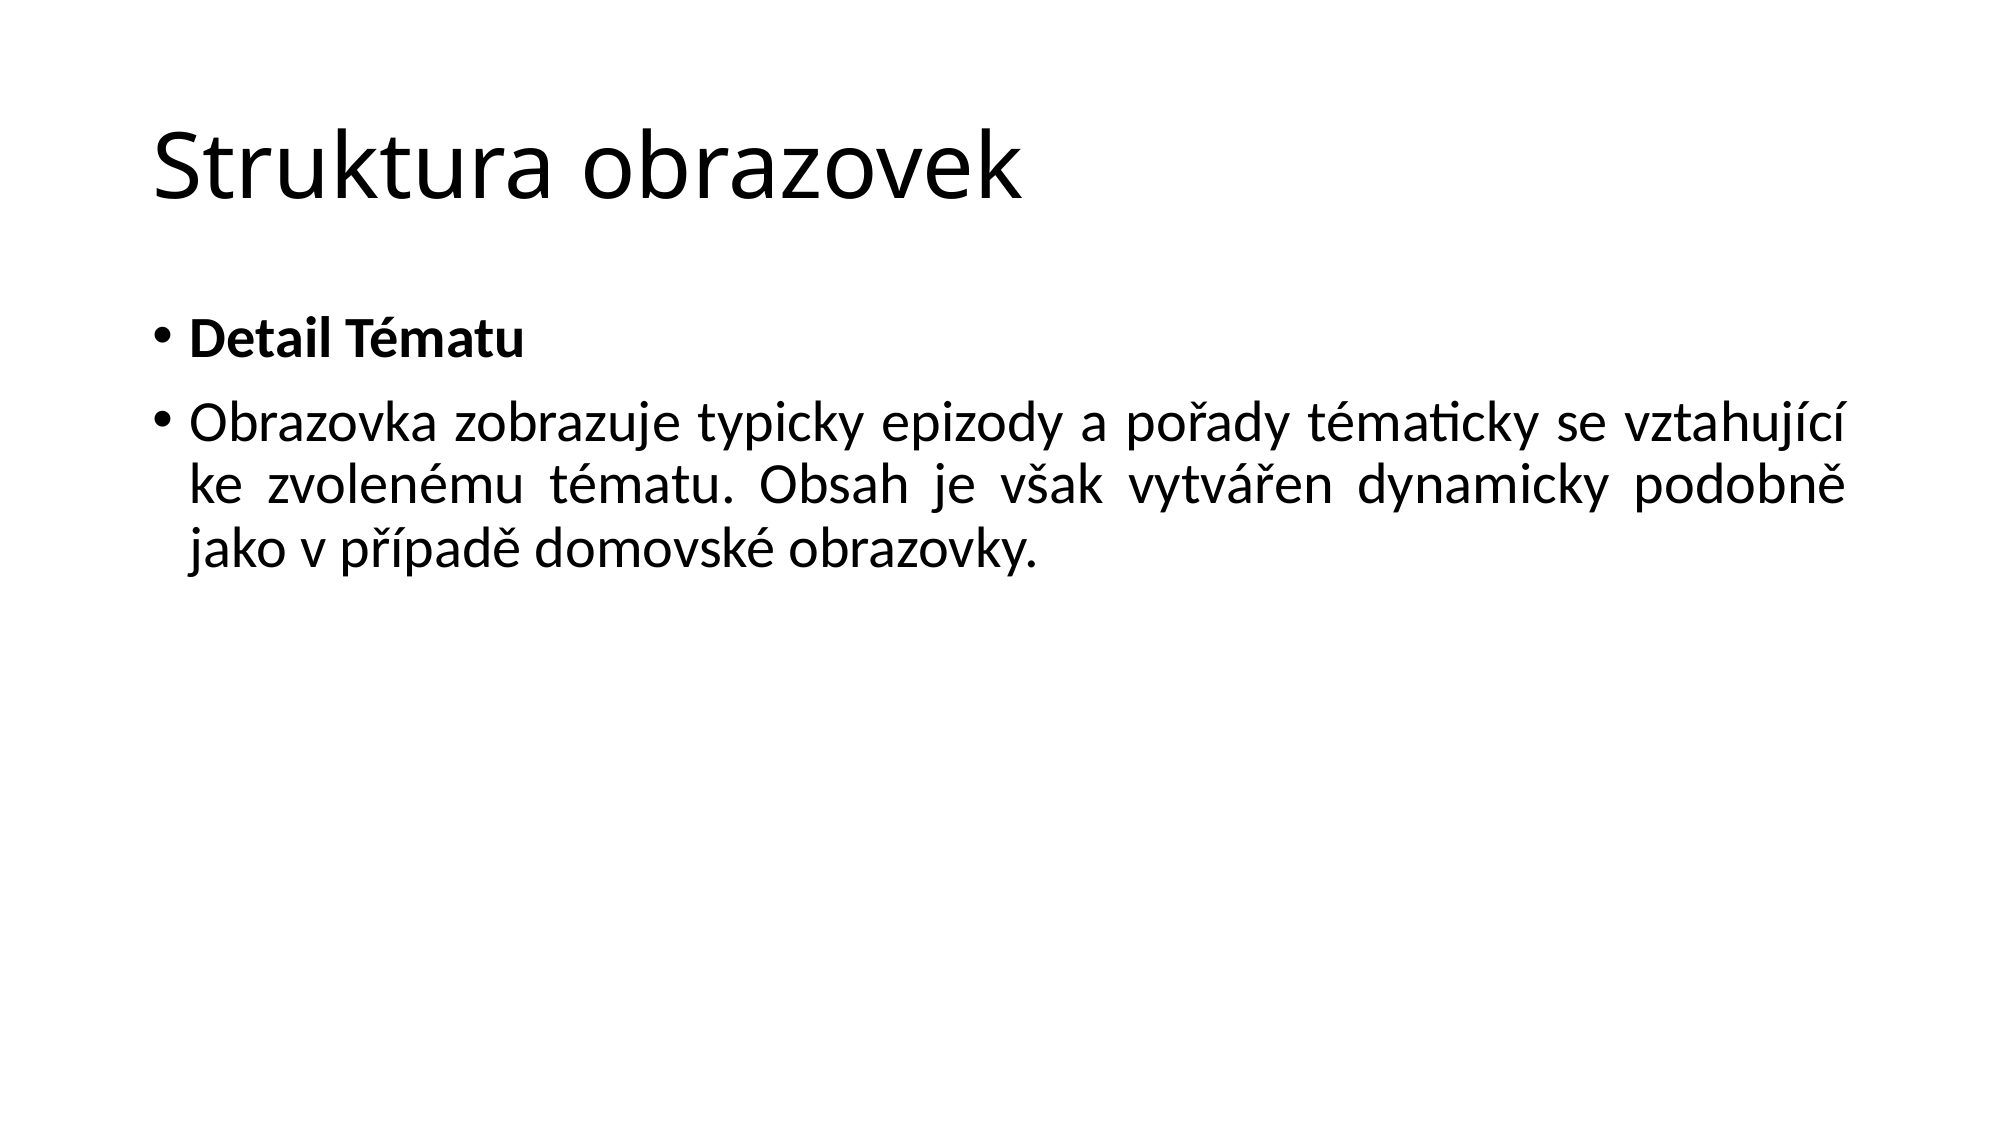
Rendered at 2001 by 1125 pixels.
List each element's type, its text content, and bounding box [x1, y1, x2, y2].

title Struktura obrazovek [137, 59, 1863, 278]
list Detail Tématu Obrazovka zobrazuje typicky epizody a pořady tématicky se vztahující ke zvolenému tématu. Obsah je však vytvářen dynamicky podobně jako v případě domovské obrazovky. [137, 299, 1863, 1014]
